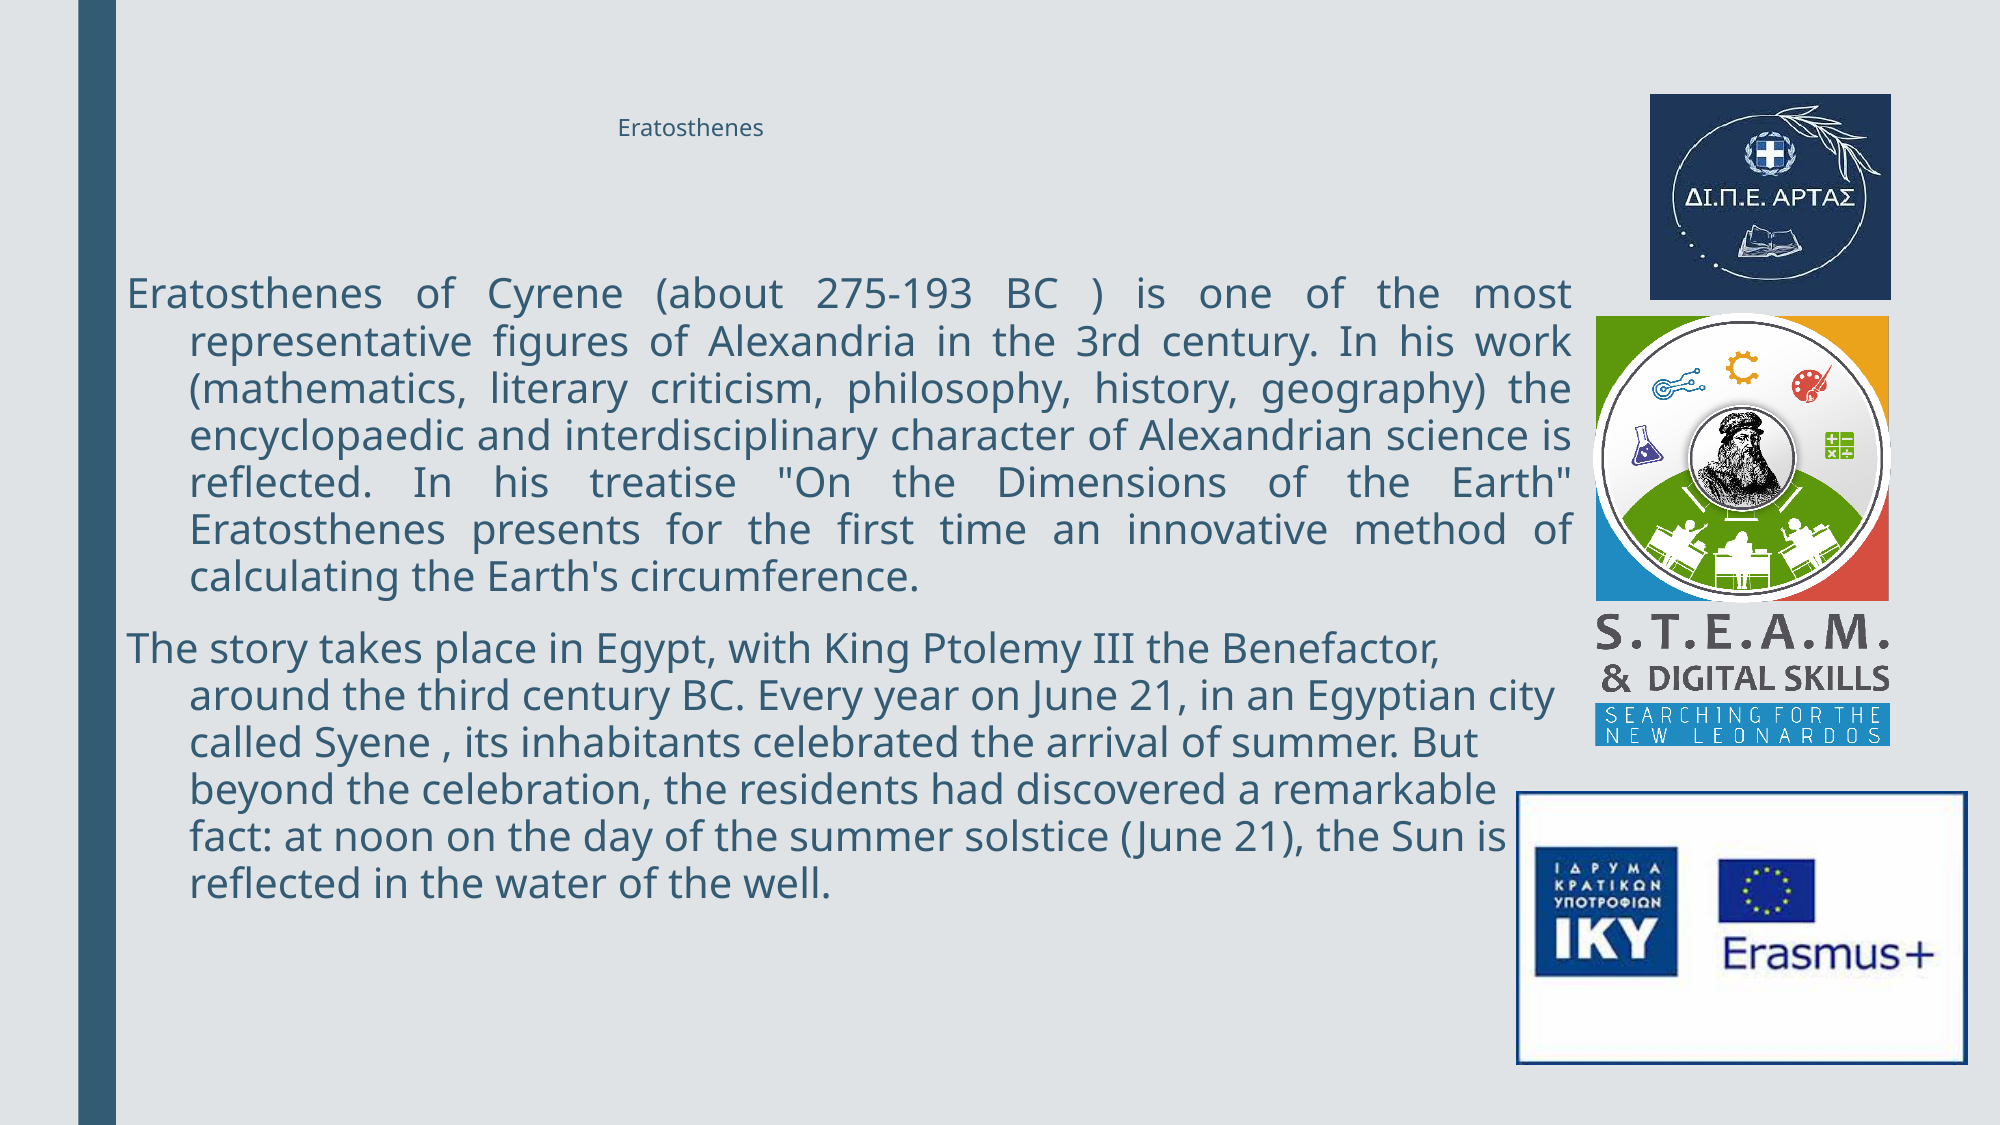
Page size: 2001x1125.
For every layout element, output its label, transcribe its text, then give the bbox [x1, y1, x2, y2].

picture [1516, 791, 1968, 1065]
title Eratosthenes [602, 108, 1650, 229]
picture [1593, 313, 1891, 746]
list Eratosthenes of Cyrene (about 275-193 BC ) is one of the most representative figures of Alexandria in the 3rd century. In his work (mathematics, literary criticism, philosophy, history, geography) the encyclopaedic and interdisciplinary character of Alexandrian science is reflected. In his treatise "On the Dimensions of the Earth" Eratosthenes presents for the first time an innovative method of calculating the Earth's circumference. The story takes place in Egypt, with King Ptolemy III the Benefactor, around the third century BC. Every year on June 21, in an Egyptian city called Syene , its inhabitants celebrated the arrival of summer. But beyond the celebration, the residents had discovered a remarkable fact: at noon on the day of the summer solstice (June 21), the Sun is reflected in the water of the well. [111, 263, 1588, 1062]
picture [1650, 94, 1891, 300]
